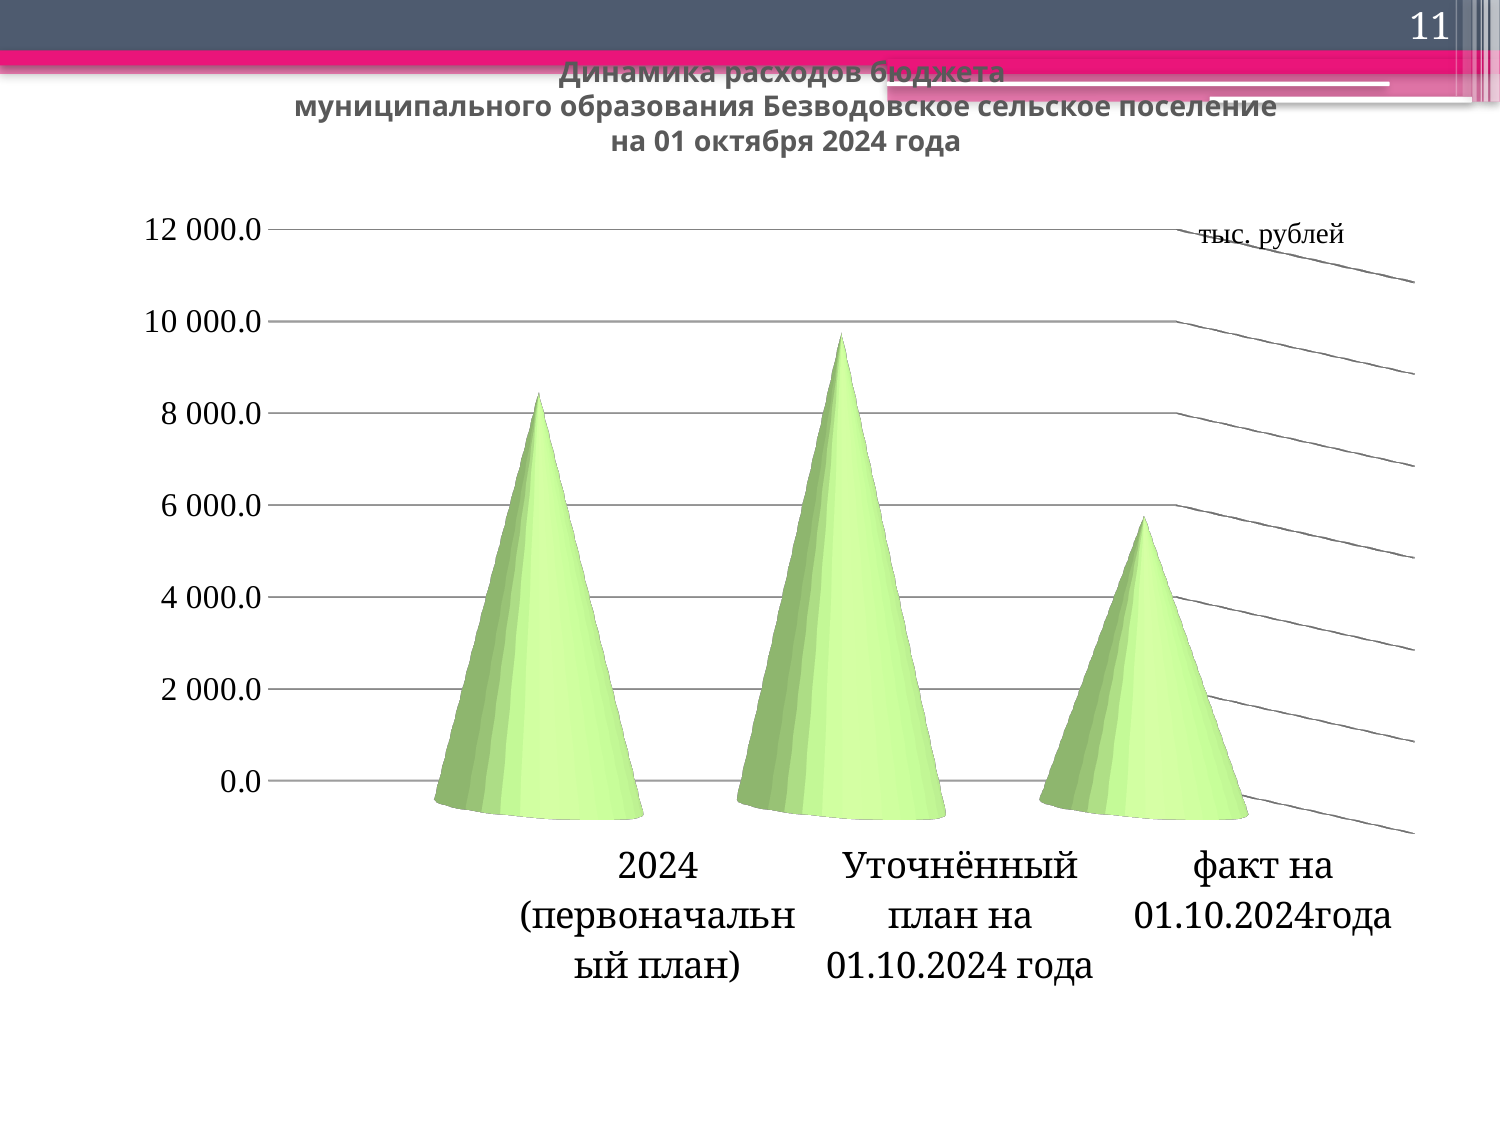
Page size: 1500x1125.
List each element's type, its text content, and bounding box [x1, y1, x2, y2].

slide_number 11 [1341, 0, 1466, 61]
title Динамика расходов бюджета муниципального образования Безводовское сельское поселение на 01 октября 2024 года [105, 46, 1468, 164]
chart [116, 187, 1442, 1014]
